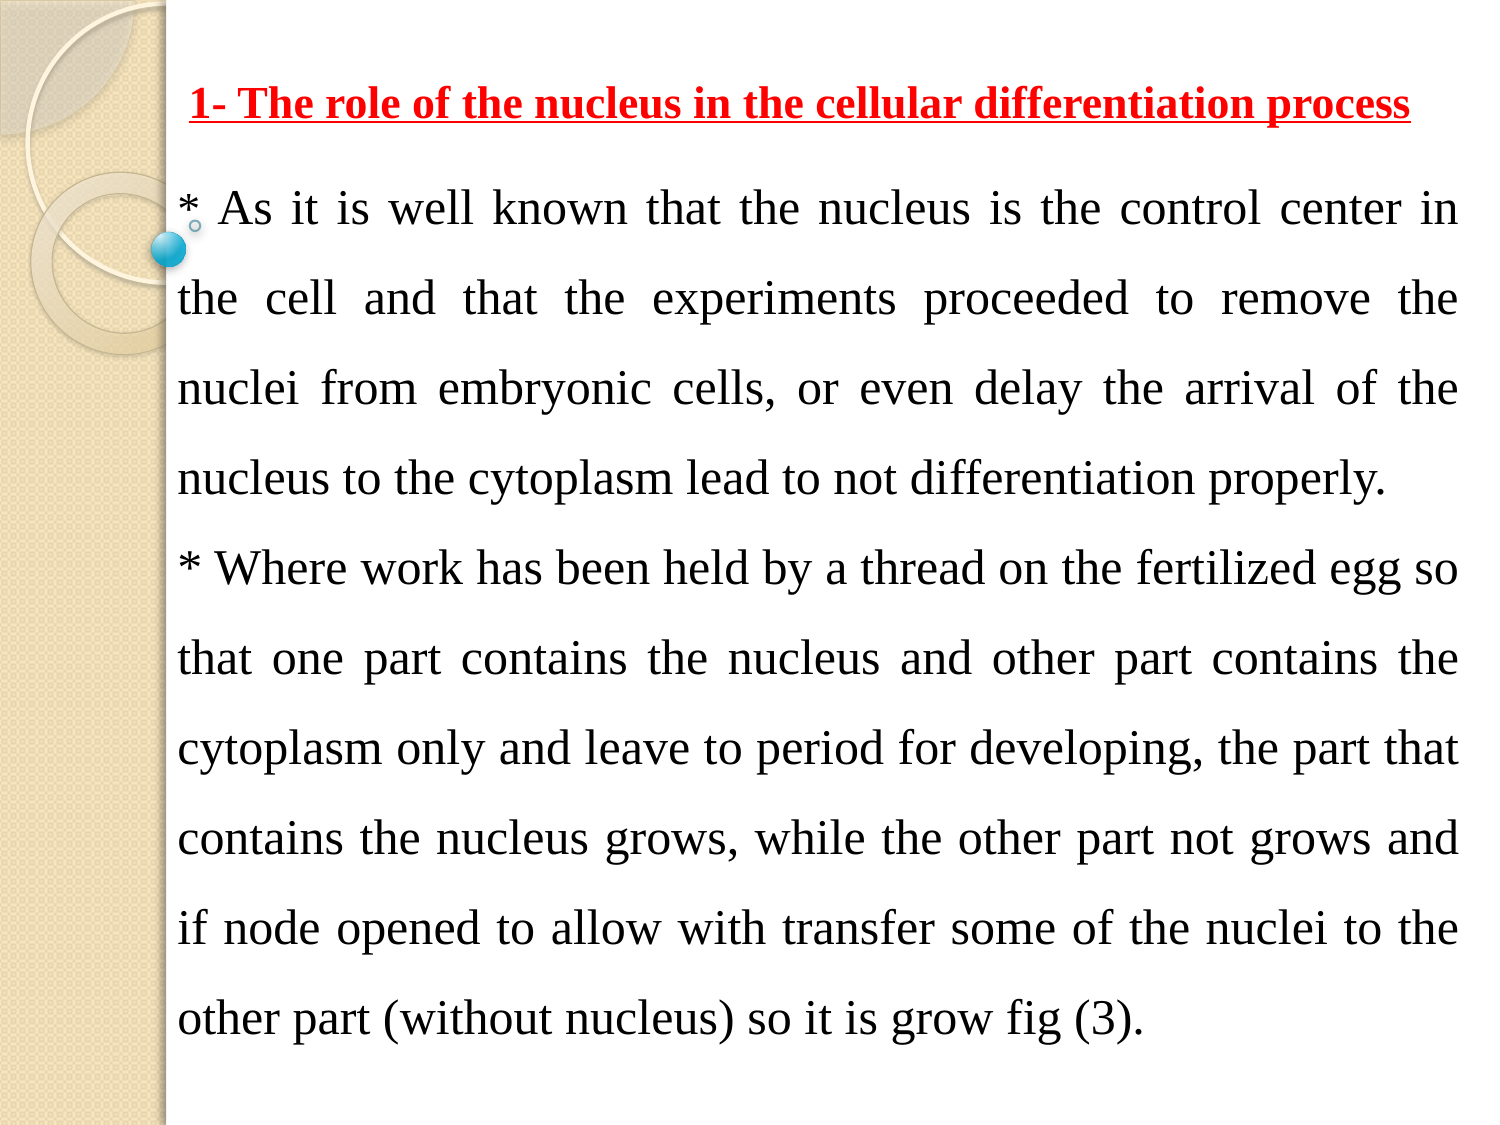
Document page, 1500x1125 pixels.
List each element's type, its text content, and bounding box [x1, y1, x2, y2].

text_box 1- The role of the nucleus in the cellular differentiation process [162, 37, 1438, 135]
text_box * As it is well known that the nucleus is the control center in the cell and that the experiments proceeded to remove the nuclei from embryonic cells, or even delay the arrival of the nucleus to the cytoplasm lead to not differentiation properly. * Where work has been held by a thread on the fertilized egg so that one part contains the nucleus and other part contains the cytoplasm only and leave to period for developing, the part that contains the nucleus grows, while the other part not grows and if node opened to allow with transfer some of the nuclei to the other part (without nucleus) so it is grow fig (3). [162, 137, 1475, 1053]
